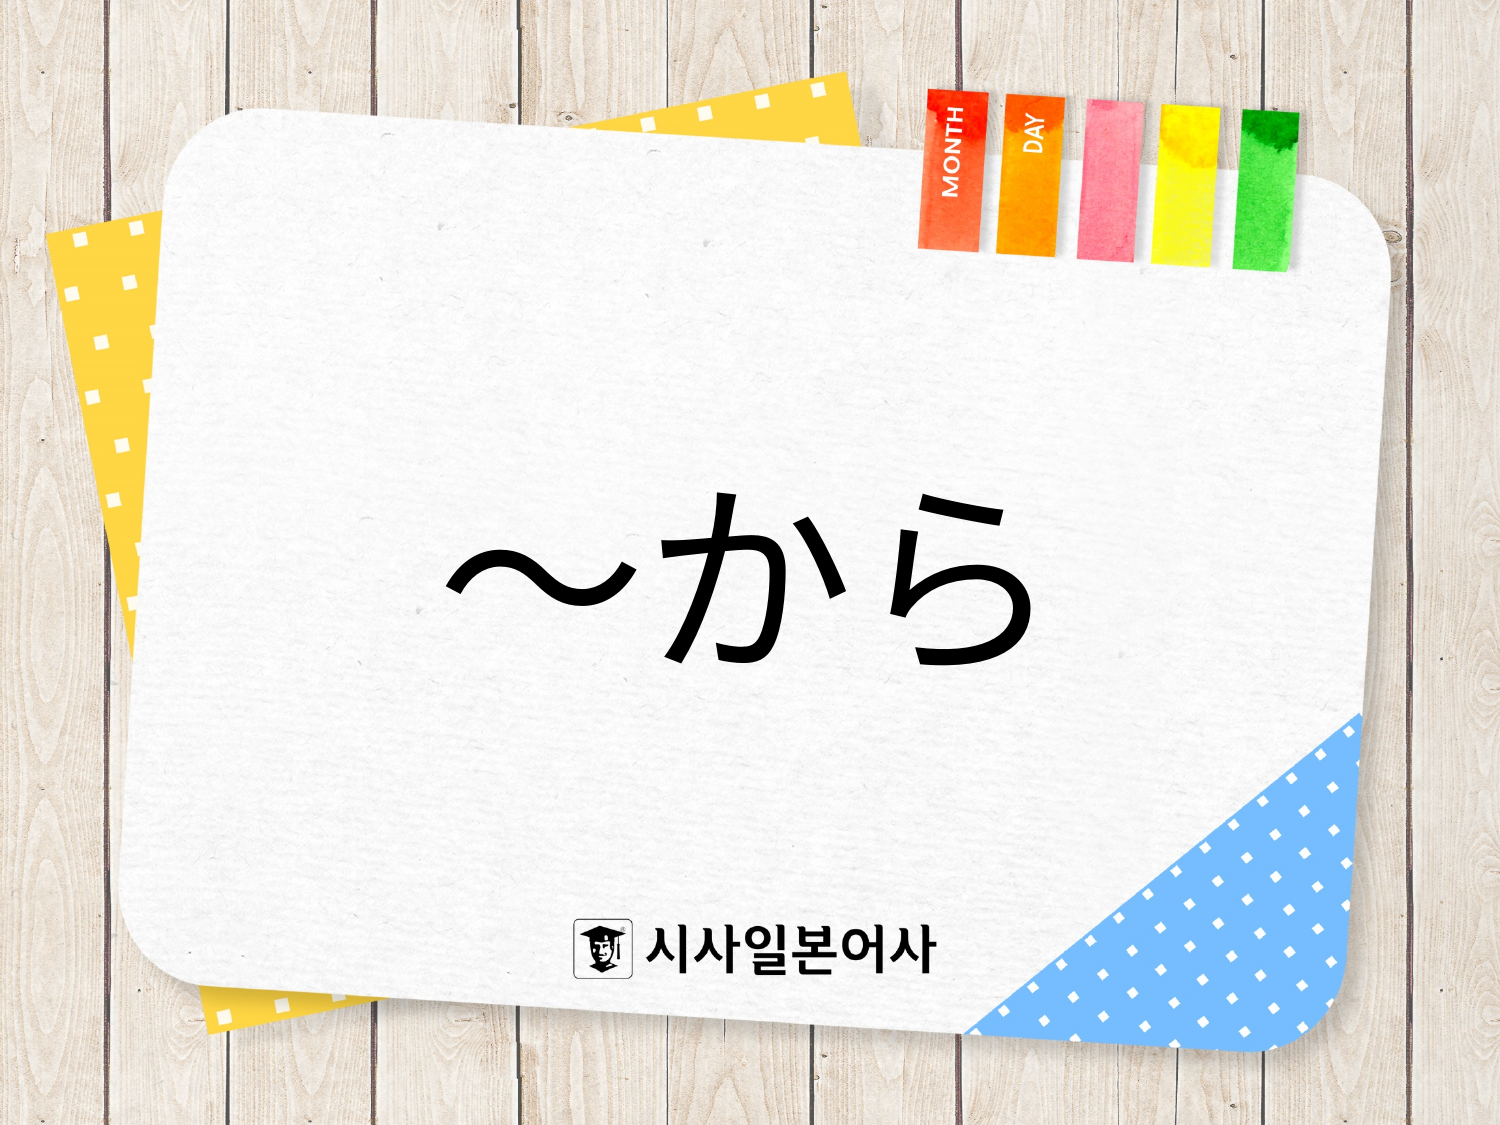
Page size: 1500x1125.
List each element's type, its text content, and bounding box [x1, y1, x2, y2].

picture [0, 0, 1500, 1125]
title ～から [75, 338, 1425, 811]
